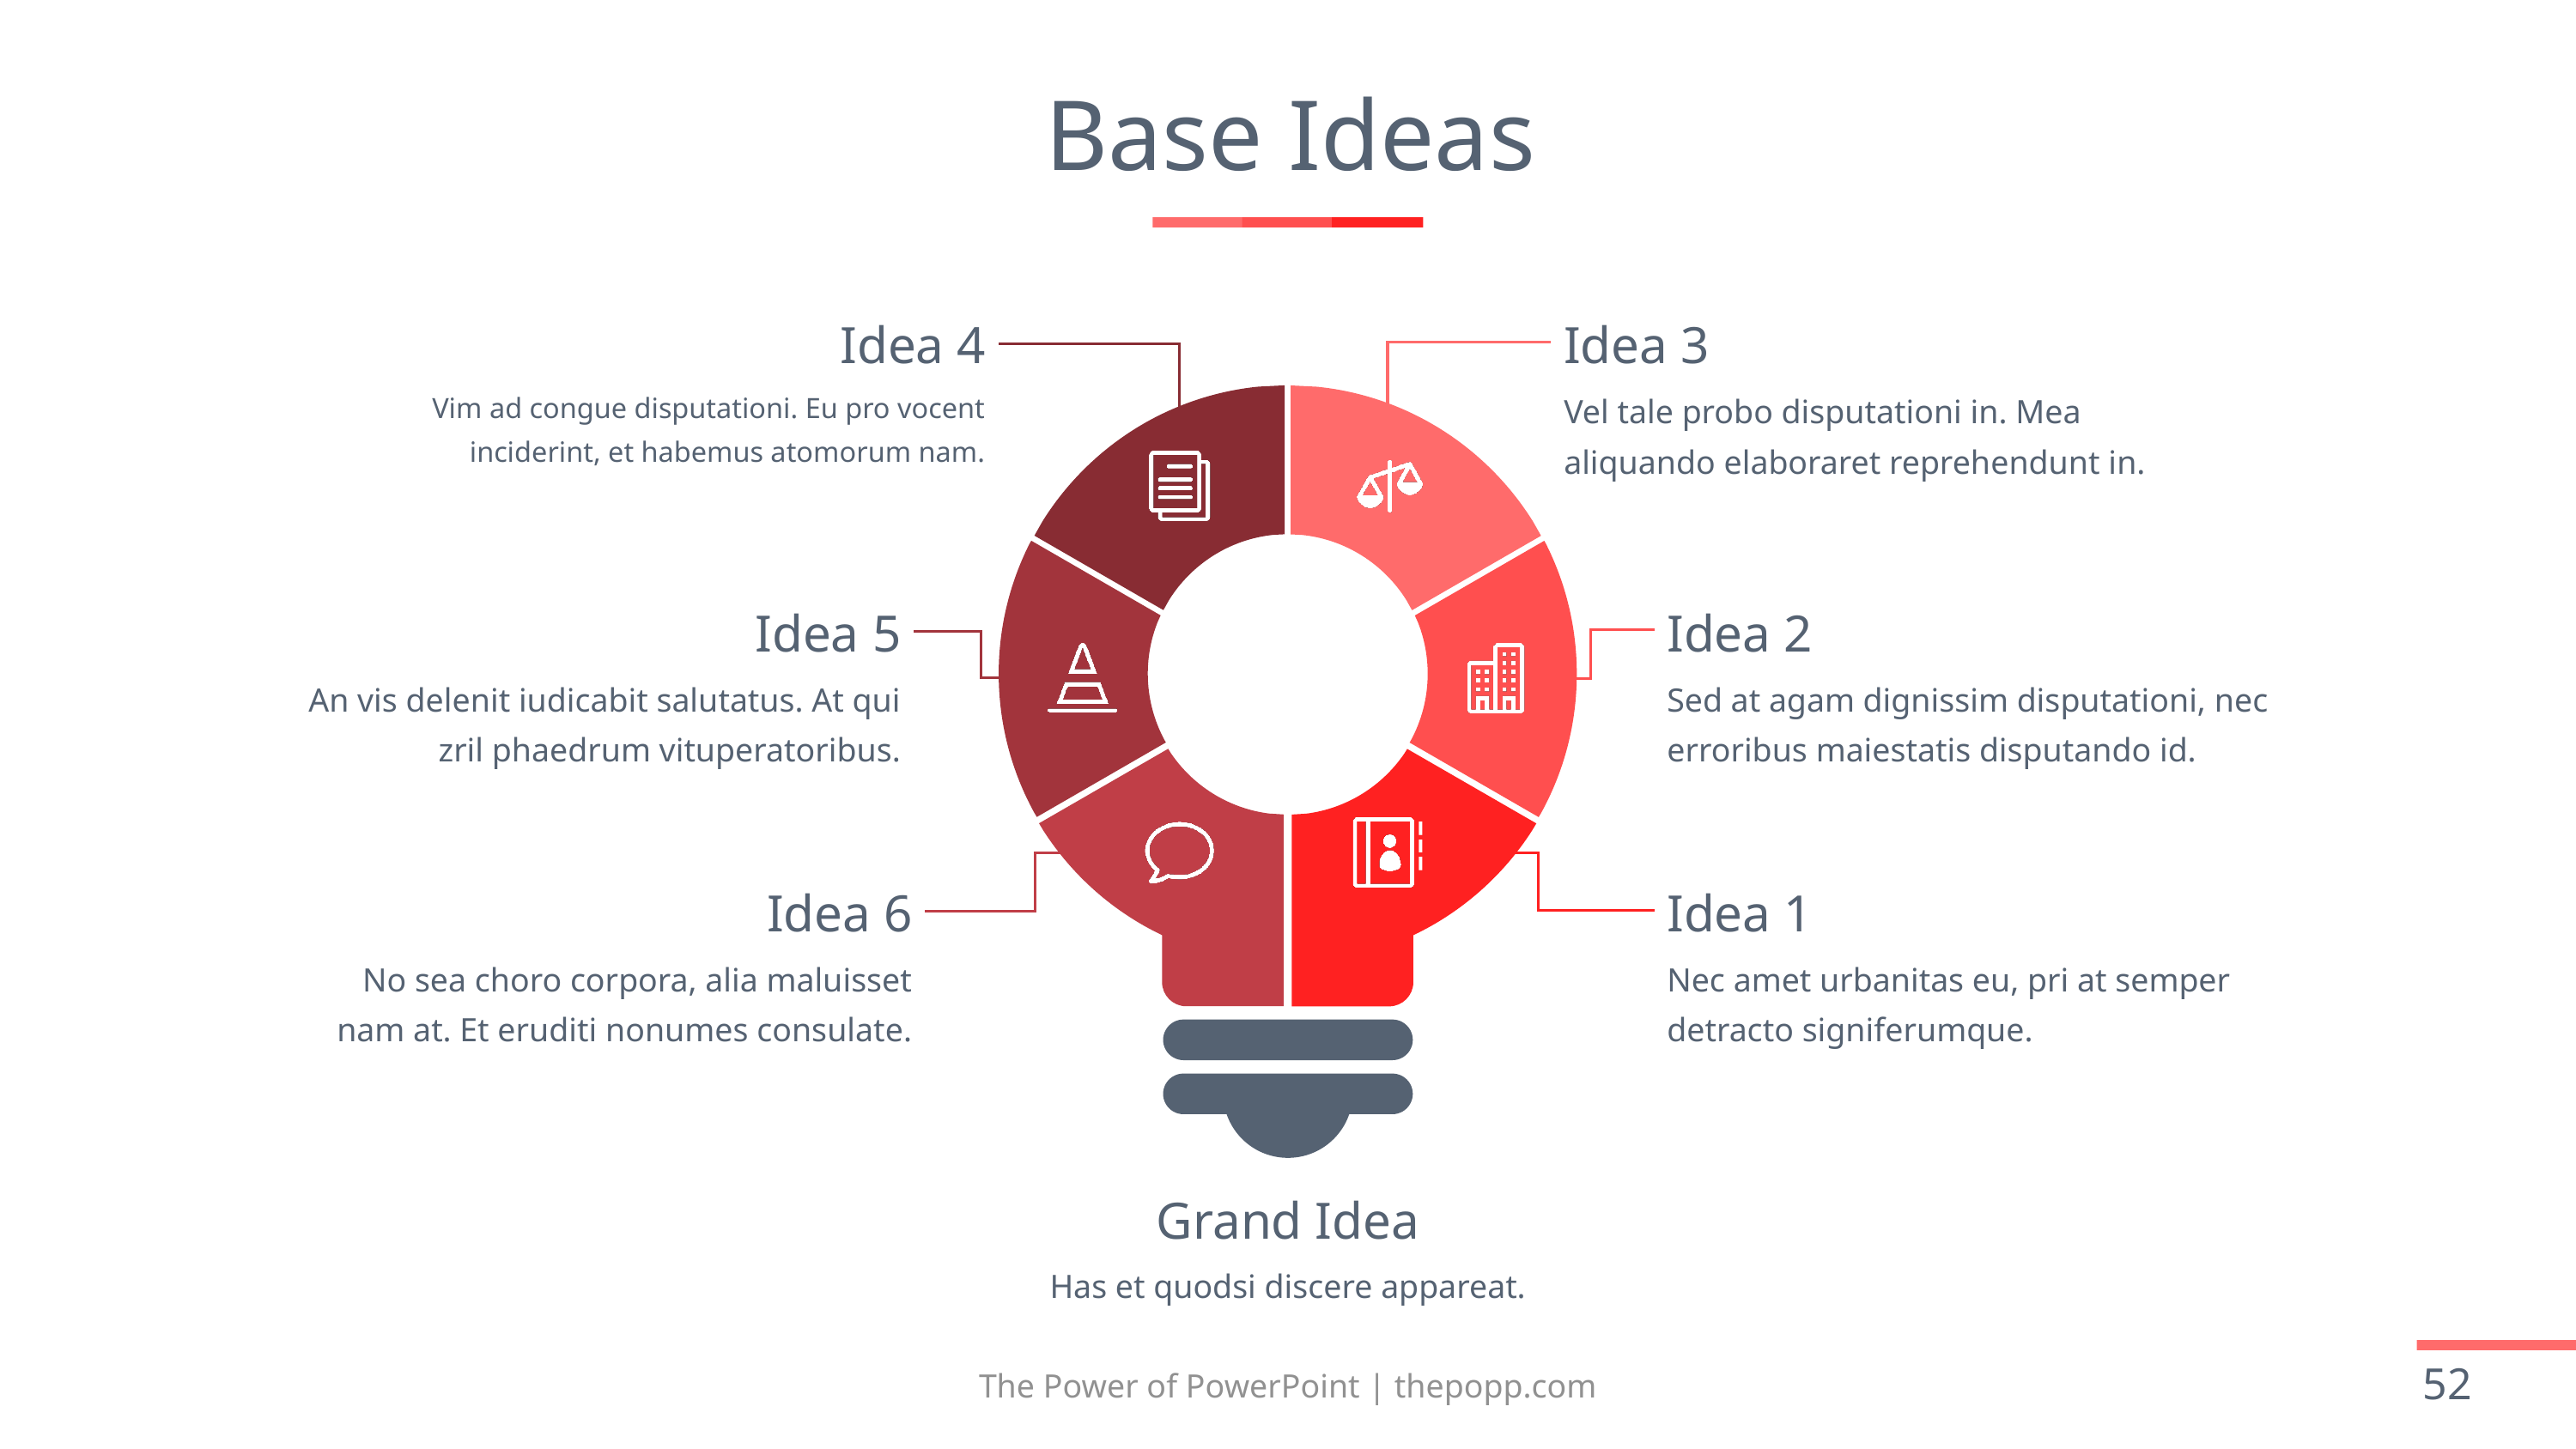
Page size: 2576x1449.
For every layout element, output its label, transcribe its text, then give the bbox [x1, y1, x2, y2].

list Idea 6 [276, 874, 926, 949]
list Vim ad congue disputationi. Eu pro vocent inciderint, et habemus atomorum nam. [349, 381, 999, 503]
picture [1352, 451, 1423, 521]
list Idea 5 [264, 594, 914, 669]
slide_number 52 [2409, 1351, 2576, 1421]
footer The Power of PowerPoint | thepopp.com [853, 1349, 1723, 1427]
picture [1145, 451, 1214, 521]
picture [1048, 643, 1117, 712]
picture [1352, 817, 1423, 888]
list Sed at agam dignissim disputationi, nec erroribus maiestatis disputando id. [1654, 669, 2304, 791]
list Idea 1 [1654, 871, 2304, 949]
list Idea 4 [349, 306, 999, 381]
list Grand Idea [853, 1173, 1723, 1256]
list Has et quodsi discere appareat. [853, 1256, 1723, 1325]
list No sea choro corpora, alia maluisset nam at. Et eruditi nonumes consulate. [276, 949, 926, 1070]
list Idea 3 [1551, 303, 2201, 381]
picture [1145, 817, 1214, 888]
list Nec amet urbanitas eu, pri at semper detracto signiferumque. [1654, 949, 2304, 1070]
title Base Ideas [69, 49, 2512, 230]
list Idea 2 [1654, 591, 2304, 669]
list An vis delenit iudicabit salutatus. At qui zril phaedrum vituperatoribus. [264, 669, 914, 791]
list Vel tale probo disputationi in. Mea aliquando elaboraret reprehendunt in. [1551, 381, 2201, 503]
picture [1458, 643, 1528, 713]
